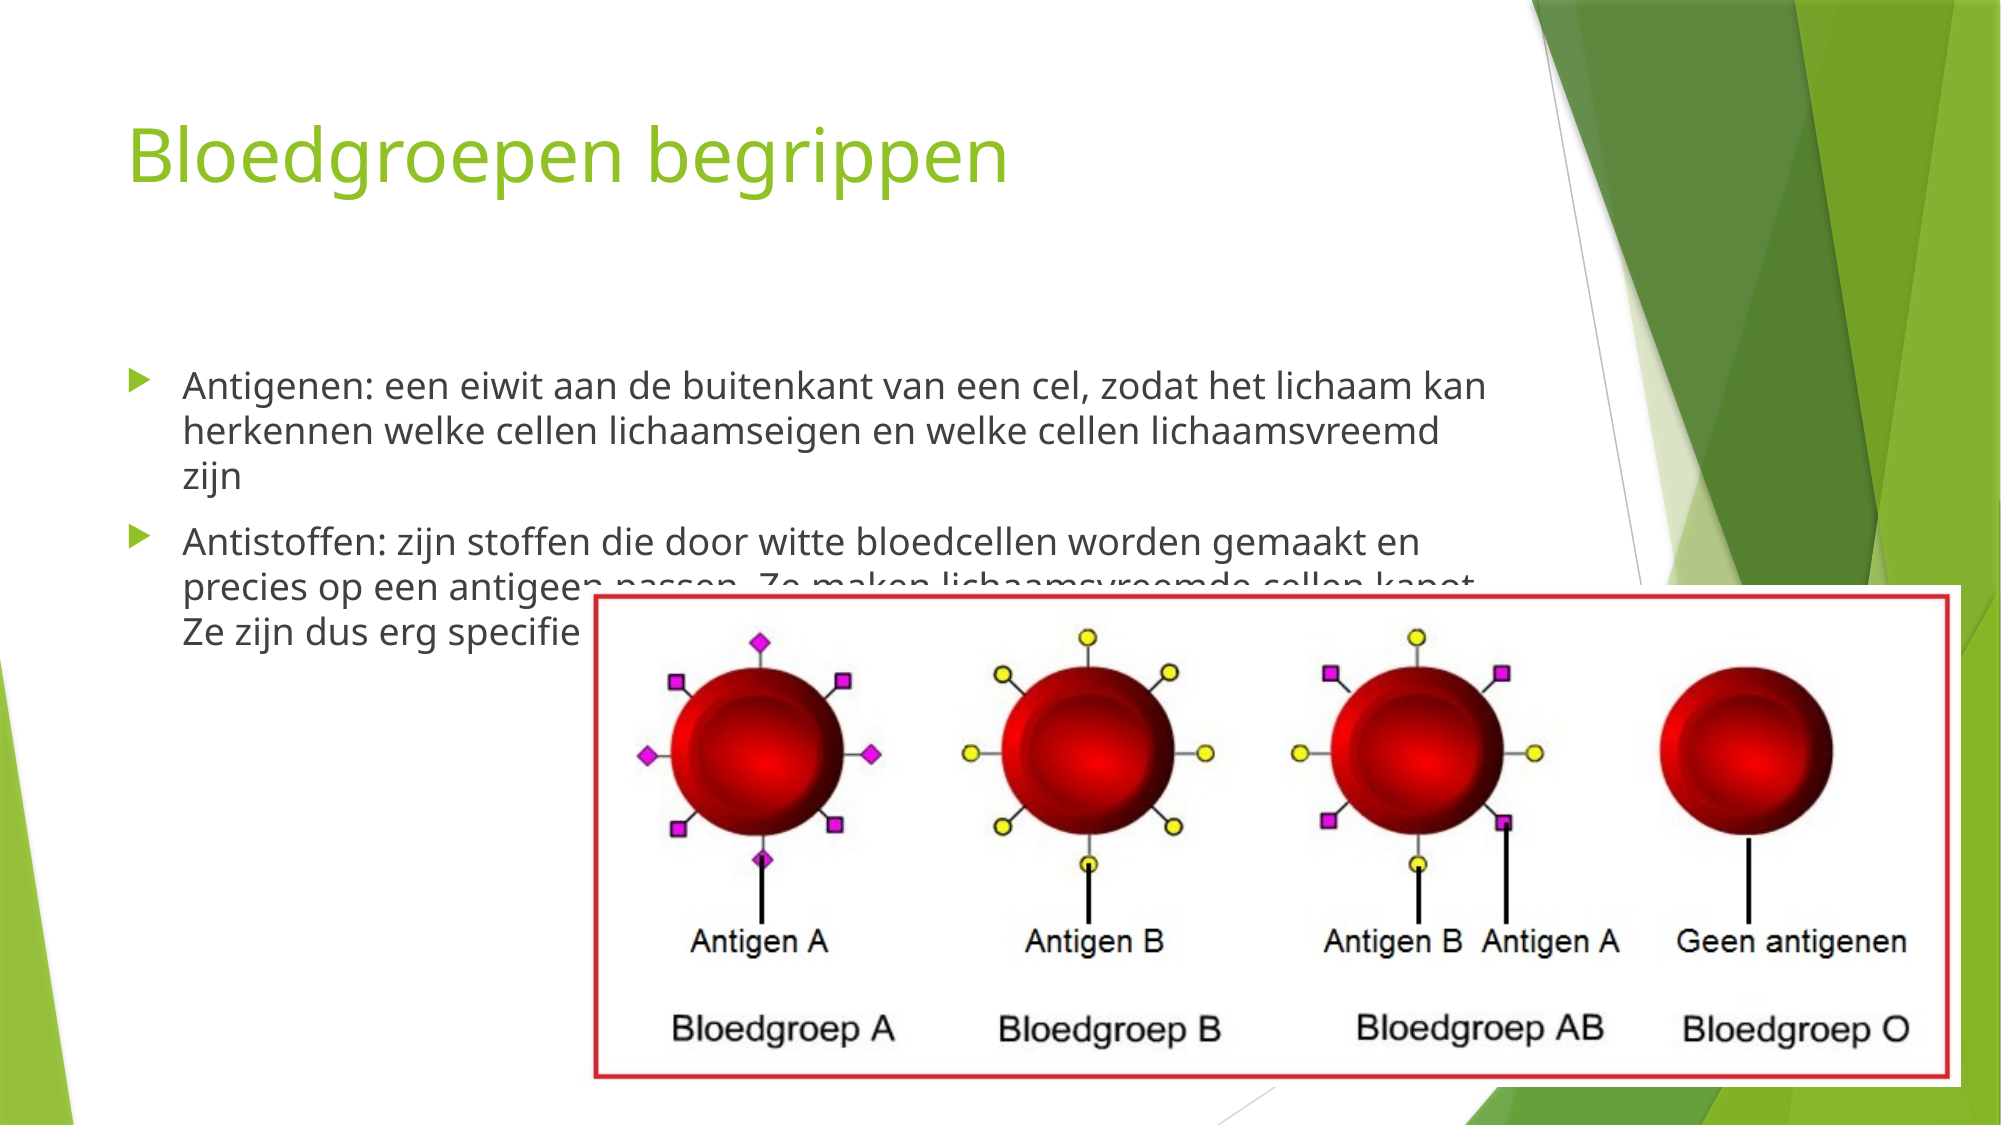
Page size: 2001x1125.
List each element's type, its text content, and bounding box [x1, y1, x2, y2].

title Bloedgroepen begrippen [111, 99, 1522, 317]
picture [582, 584, 1961, 1088]
list Antigenen: een eiwit aan de buitenkant van een cel, zodat het lichaam kan herkennen welke cellen lichaamseigen en welke cellen lichaamsvreemd zijn Antistoffen: zijn stoffen die door witte bloedcellen worden gemaakt en precies op een antigeen passen. Ze maken lichaamsvreemde cellen kapot. Ze zijn dus erg specifiek. [111, 354, 1522, 992]
